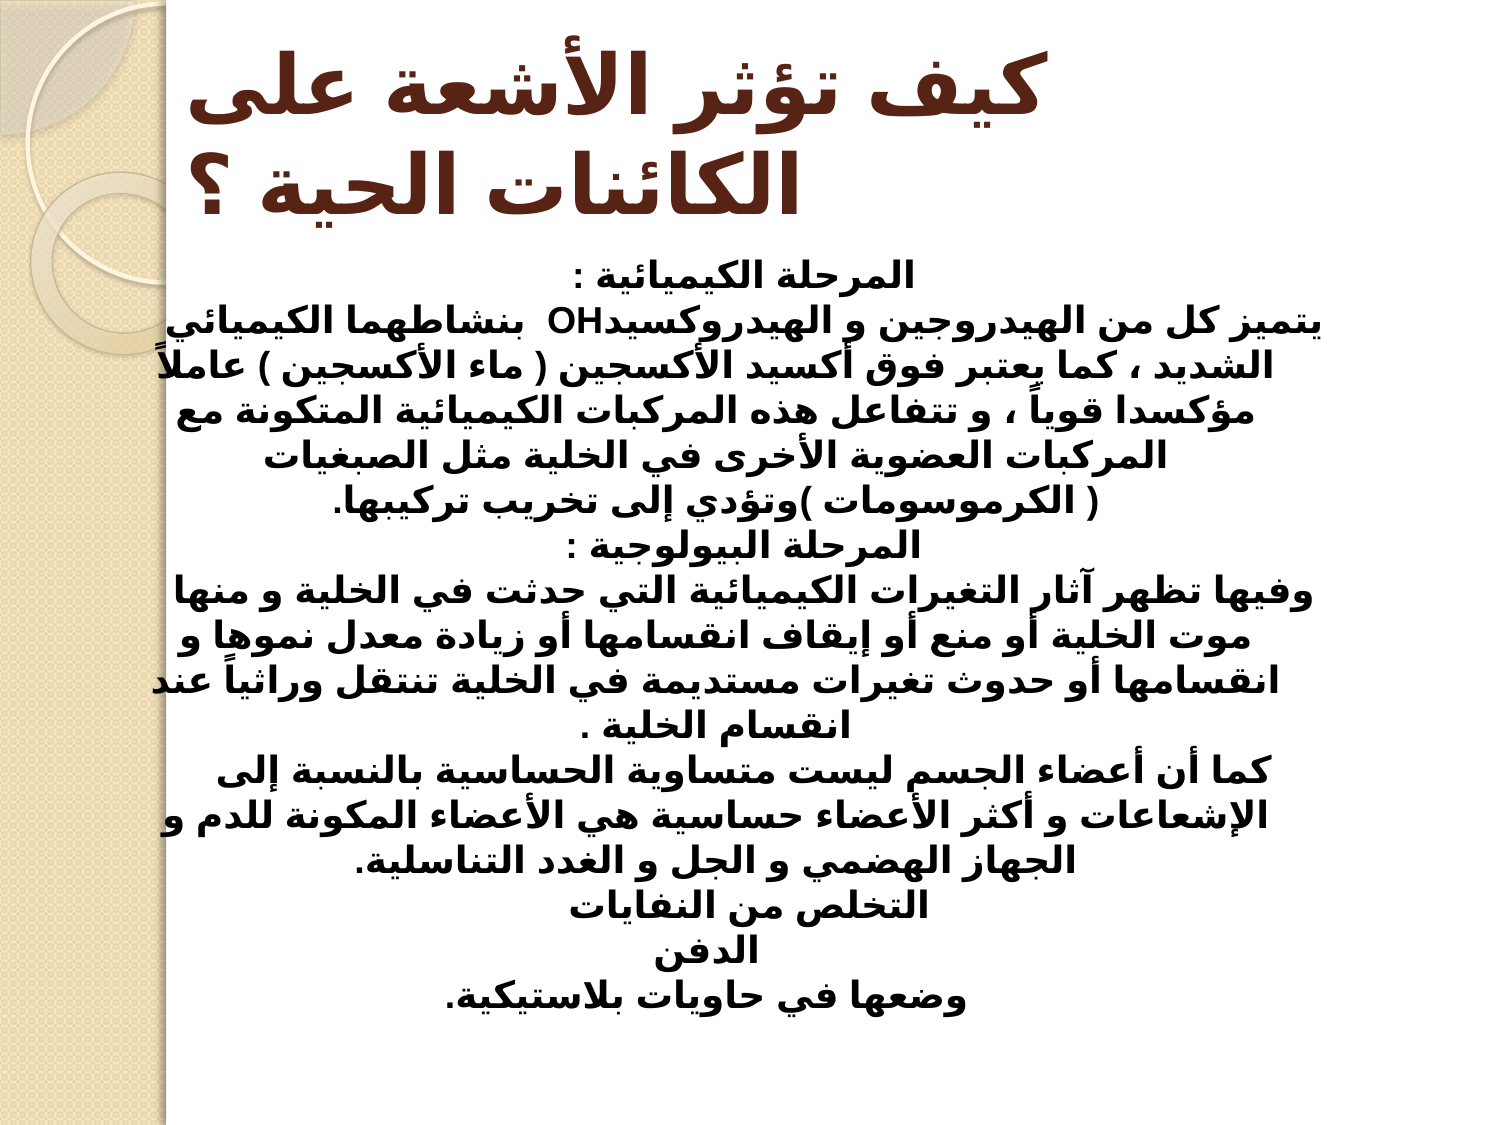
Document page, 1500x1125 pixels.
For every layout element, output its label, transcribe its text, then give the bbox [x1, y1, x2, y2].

text_box المرحلة الكيميائية : يتميز كل من الهيدروجين و الهيدروكسيدOH بنشاطهما الكيميائي الشديد ، كما يعتبر فوق أكسيد الأكسجين ( ماء الأكسجين ) عاملاً مؤكسدا قوياً ، و تتفاعل هذه المركبات الكيميائية المتكونة مع المركبات العضوية الأخرى في الخلية مثل الصبغيات ( الكرموسومات )وتؤدي إلى تخريب تركيبها. المرحلة البيولوجية : وفيها تظهر آثار التغيرات الكيميائية التي حدثت في الخلية و منها موت الخلية أو منع أو إيقاف انقسامها أو زيادة معدل نموها و انقسامها أو حدوث تغيرات مستديمة في الخلية تنتقل وراثياً عند انقسام الخلية . كما أن أعضاء الجسم ليست متساوية الحساسية بالنسبة إلى الإشعاعات و أكثر الأعضاء حساسية هي الأعضاء المكونة للدم و الجهاز الهضمي و الجل و الغدد التناسلية. التخلص من النفايات الدفن وضعها في حاويات بلاستيكية. [112, 243, 1376, 1024]
title كيف تؤثر الأشعة على الكائنات الحية ؟ [171, 42, 1262, 220]
